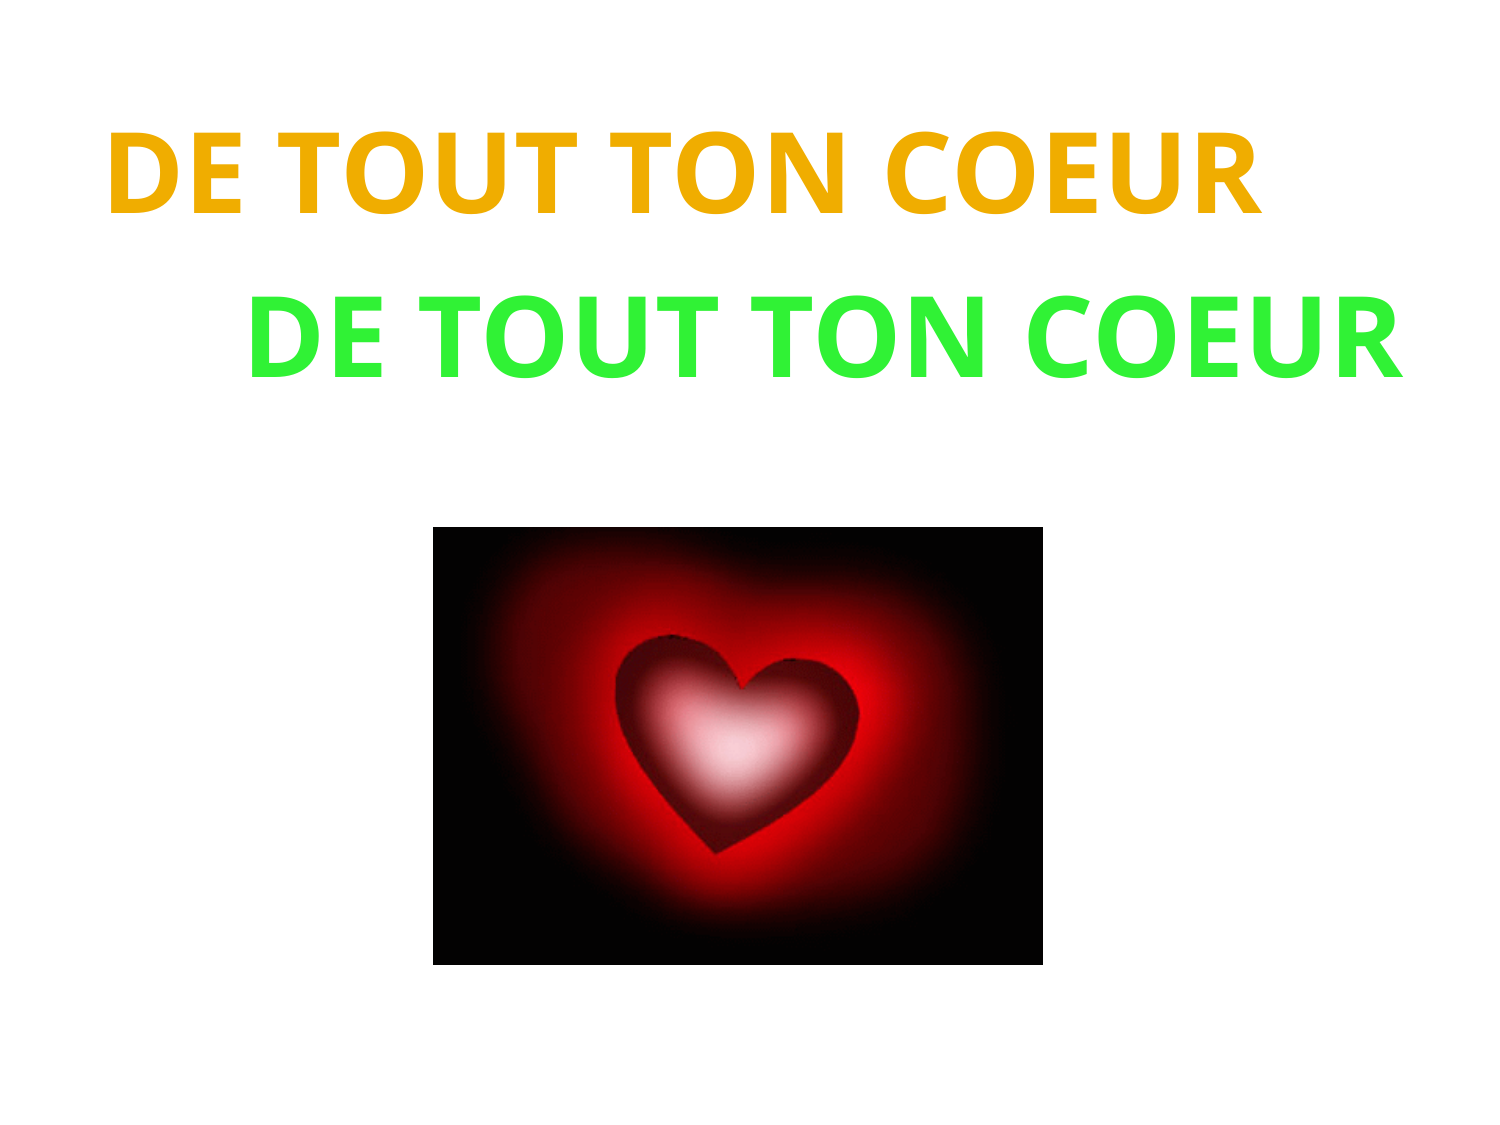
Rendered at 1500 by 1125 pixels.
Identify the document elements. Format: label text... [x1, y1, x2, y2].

text_box De tout ton coeur [210, 257, 1465, 408]
text_box De tout ton coeur [70, 93, 1325, 244]
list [433, 527, 1043, 965]
